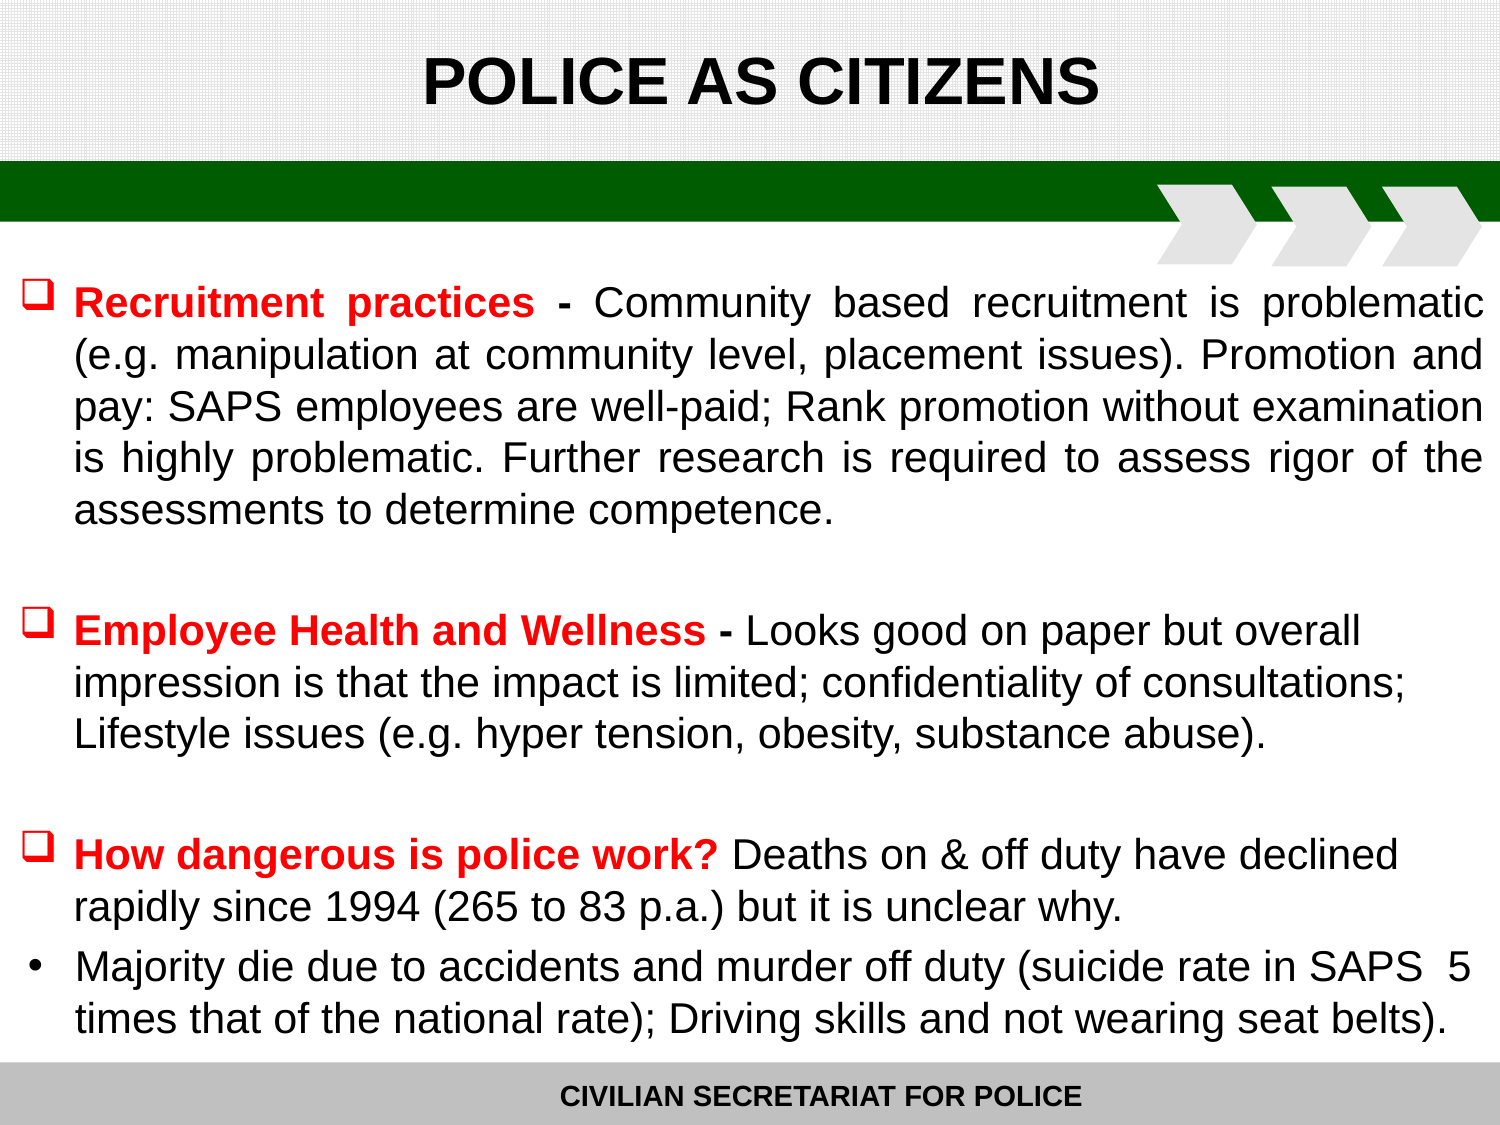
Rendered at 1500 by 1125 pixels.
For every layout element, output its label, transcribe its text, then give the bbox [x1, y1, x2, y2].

title POLICE AS CITIZENS [87, 19, 1437, 138]
list Recruitment practices - Community based recruitment is problematic (e.g. manipulation at community level, placement issues). Promotion and pay: SAPS employees are well-paid; Rank promotion without examination is highly problematic. Further research is required to assess rigor of the assessments to determine competence. Employee Health and Wellness - Looks good on paper but overall impression is that the impact is limited; confidentiality of consultations; Lifestyle issues (e.g. hyper tension, obesity, substance abuse). How dangerous is police work? Deaths on & off duty have declined rapidly since 1994 (265 to 83 p.a.) but it is unclear why. Majority die due to accidents and murder off duty (suicide rate in SAPS 5 times that of the national rate); Driving skills and not wearing seat belts). [4, 267, 1500, 1114]
